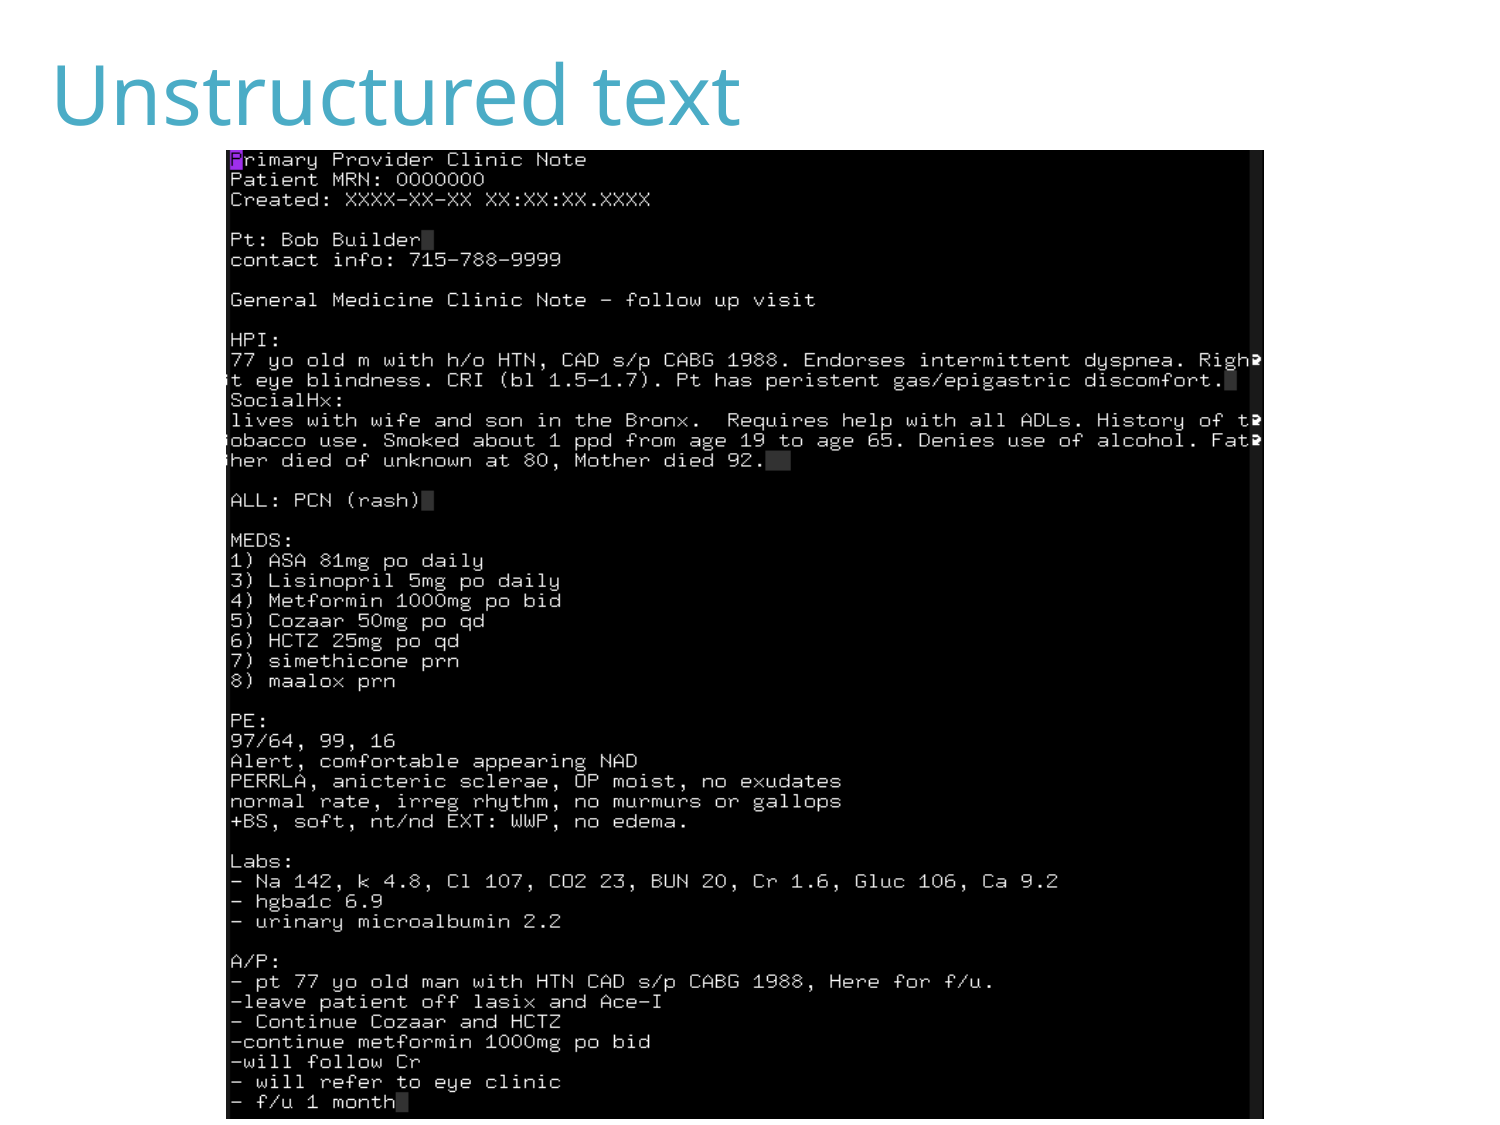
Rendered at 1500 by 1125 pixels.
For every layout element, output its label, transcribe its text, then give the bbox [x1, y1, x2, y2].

picture [226, 149, 1264, 1120]
title Unstructured text [35, 33, 1456, 151]
